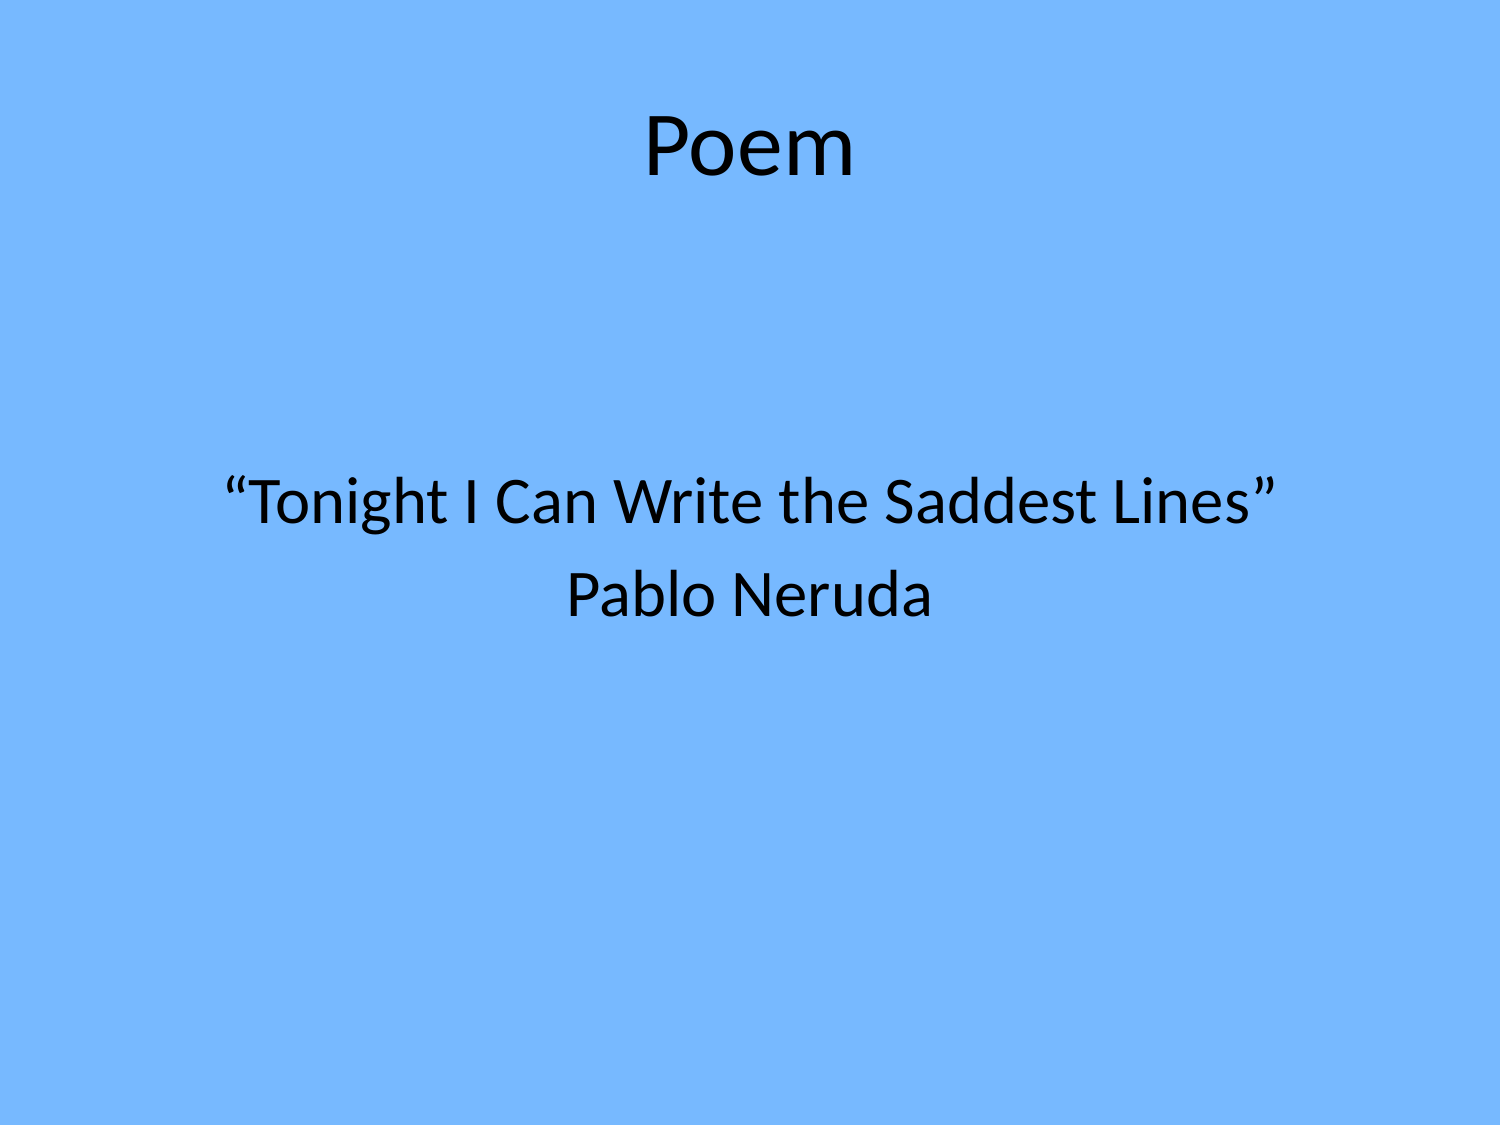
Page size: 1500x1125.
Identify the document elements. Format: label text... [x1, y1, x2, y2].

list “Tonight I Can Write the Saddest Lines” Pablo Neruda [75, 262, 1425, 1005]
title Poem [75, 45, 1425, 233]
